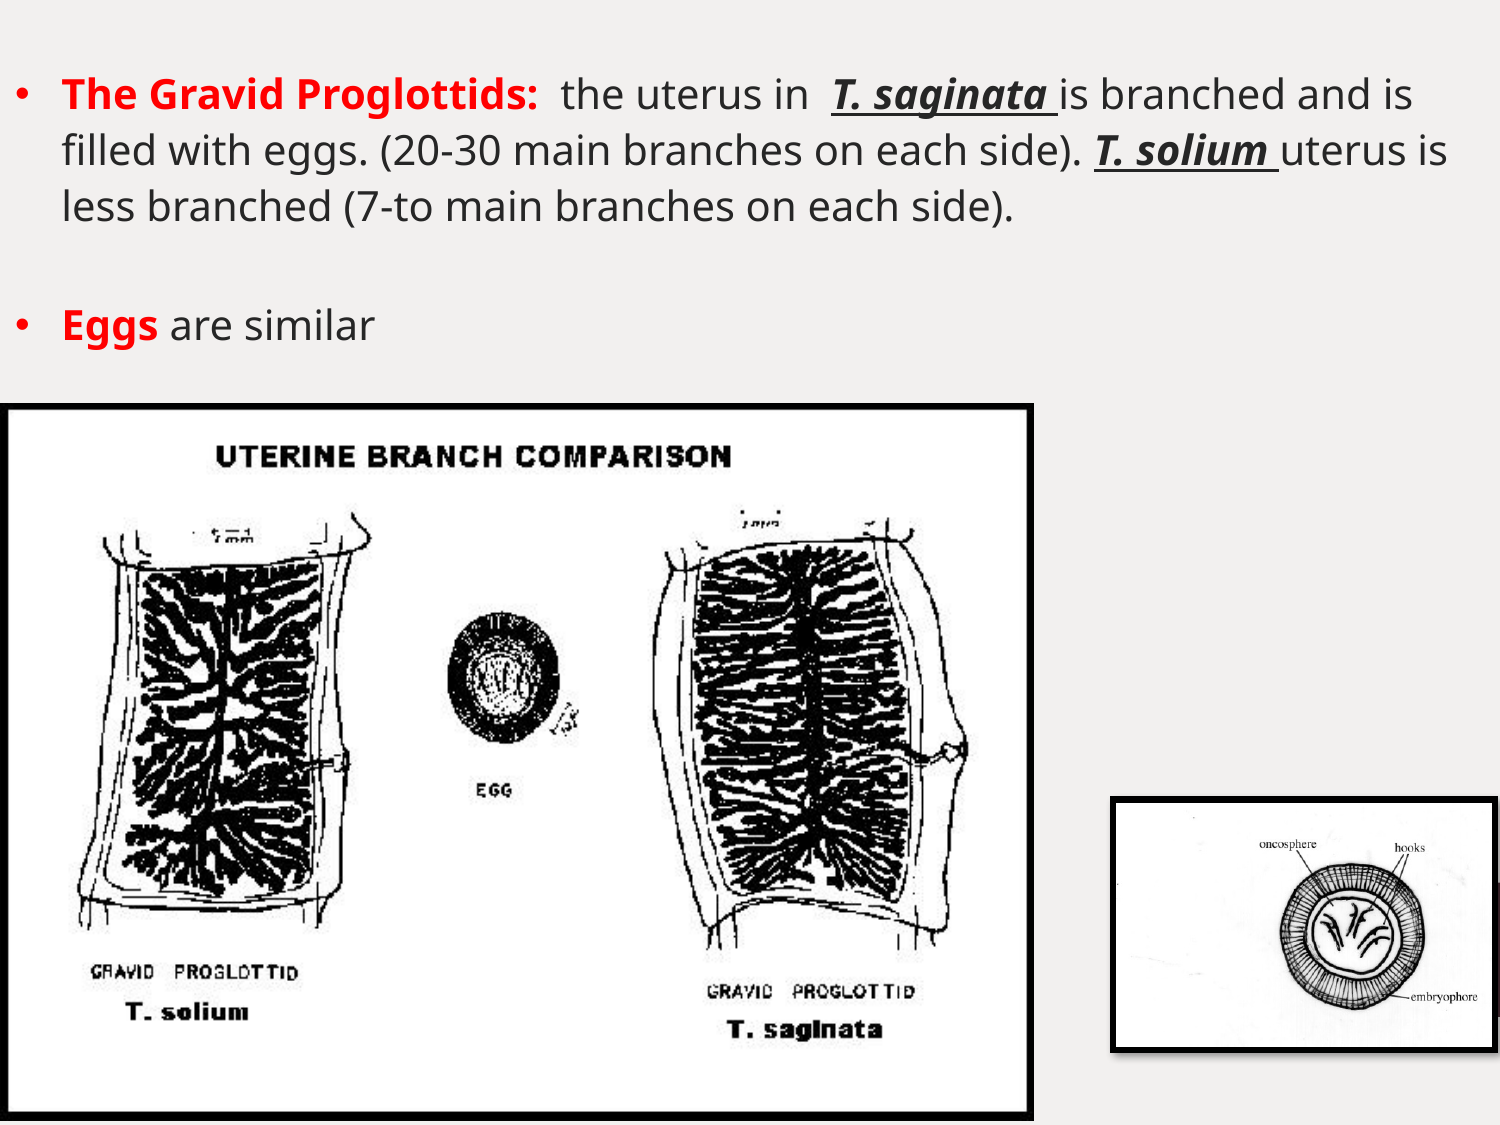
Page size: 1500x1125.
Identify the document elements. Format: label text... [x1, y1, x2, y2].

list The Gravid Proglottids: the uterus in T. saginata is branched and is filled with eggs. (20-30 main branches on each side). T. solium uterus is less branched (7-to main branches on each side). Eggs are similar [0, 54, 1500, 1021]
picture [1116, 802, 1492, 1047]
picture [0, 403, 1034, 1121]
